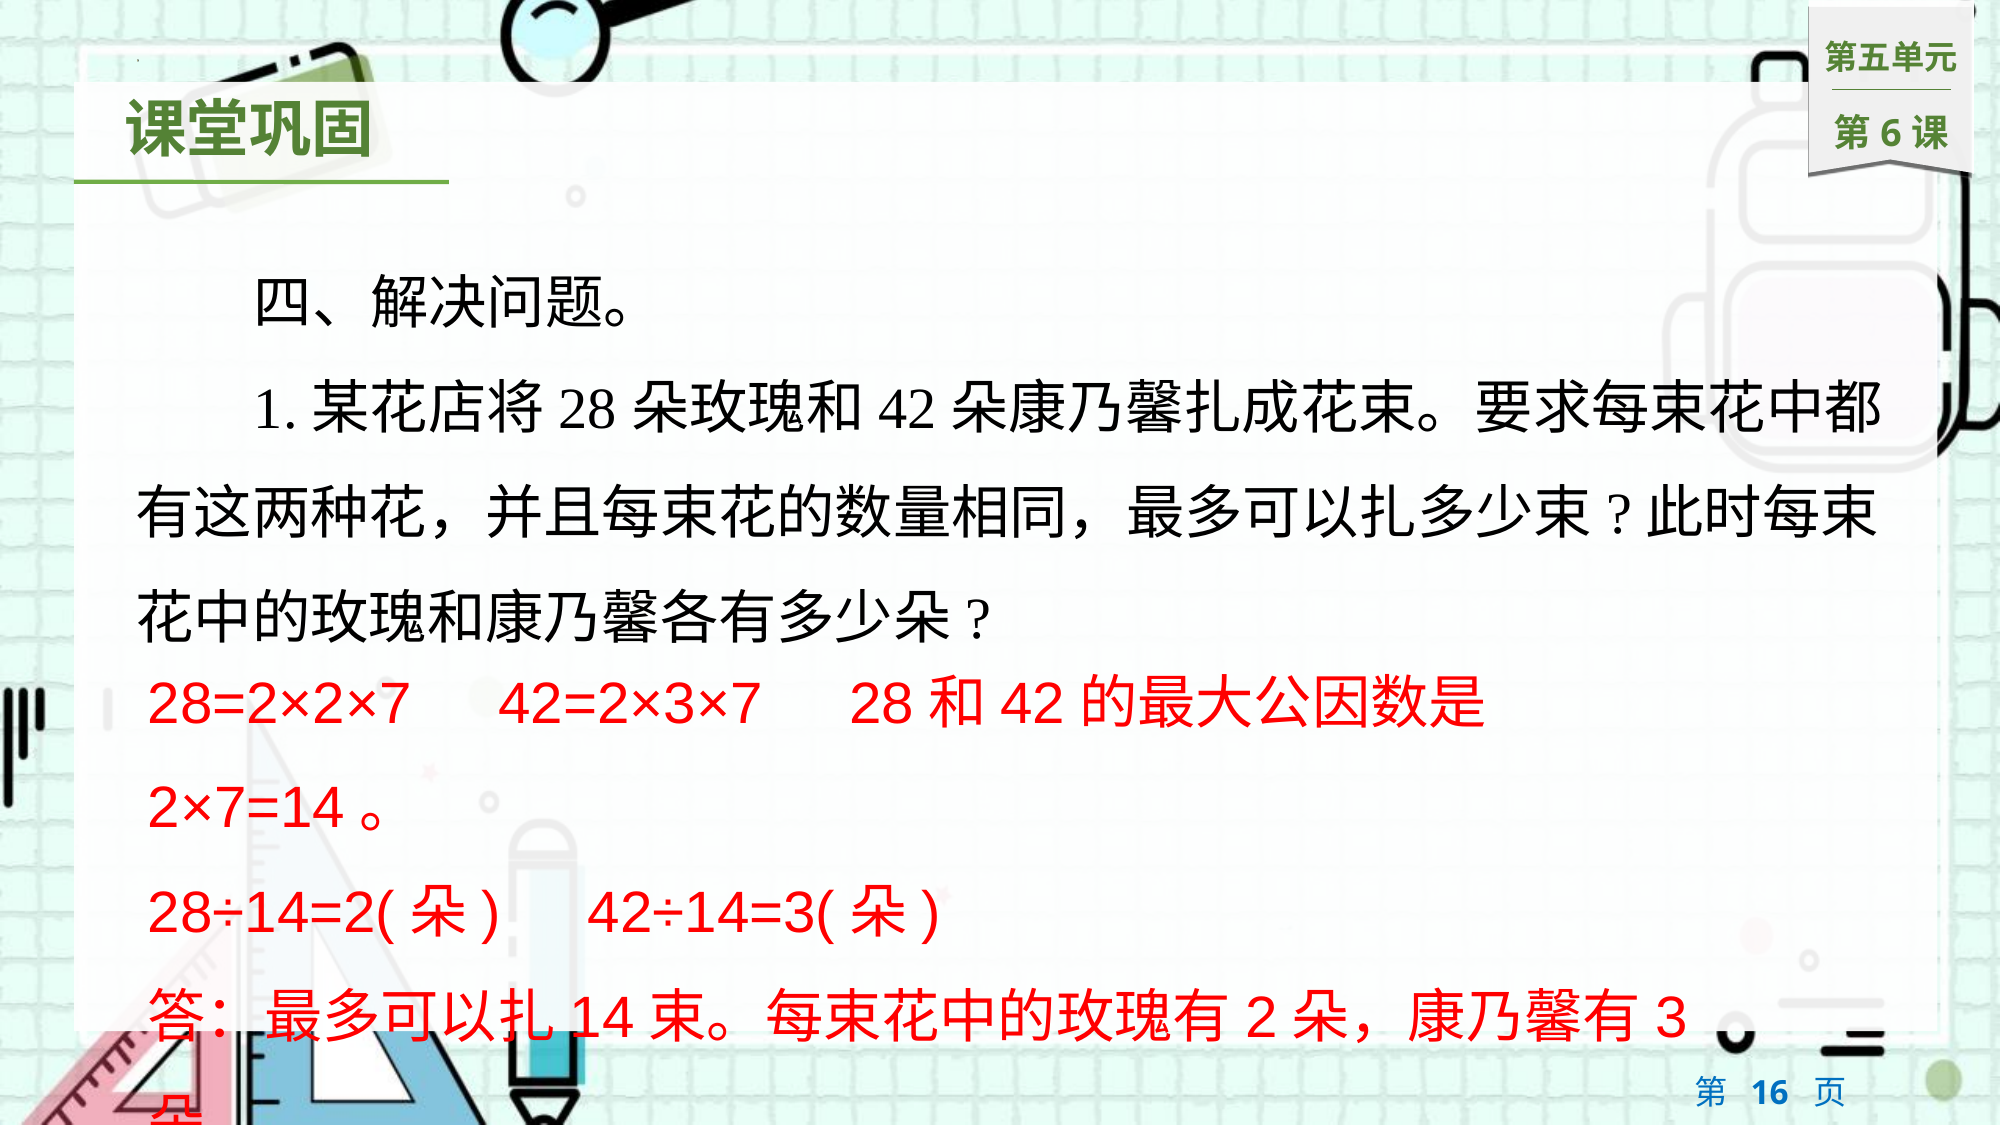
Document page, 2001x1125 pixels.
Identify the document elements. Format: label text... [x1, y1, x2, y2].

picture [0, 0, 2000, 1125]
list 四、解决问题。 1.某花店将28朵玫瑰和42朵康乃馨扎成花束。要求每束花中都有这两种花，并且每束花的数量相同，最多可以扎多少束?此时每束花中的玫瑰和康乃馨各有多少朵? [121, 222, 1903, 985]
picture [1938, 168, 1971, 176]
list 28=2×2×7 42=2×3×7 28和42的最大公因数是2×7=14。 28÷14=2(朵) 42÷14=3(朵) 答：最多可以扎14束。每束花中的玫瑰有2朵，康乃馨有3朵。 [132, 622, 1780, 728]
